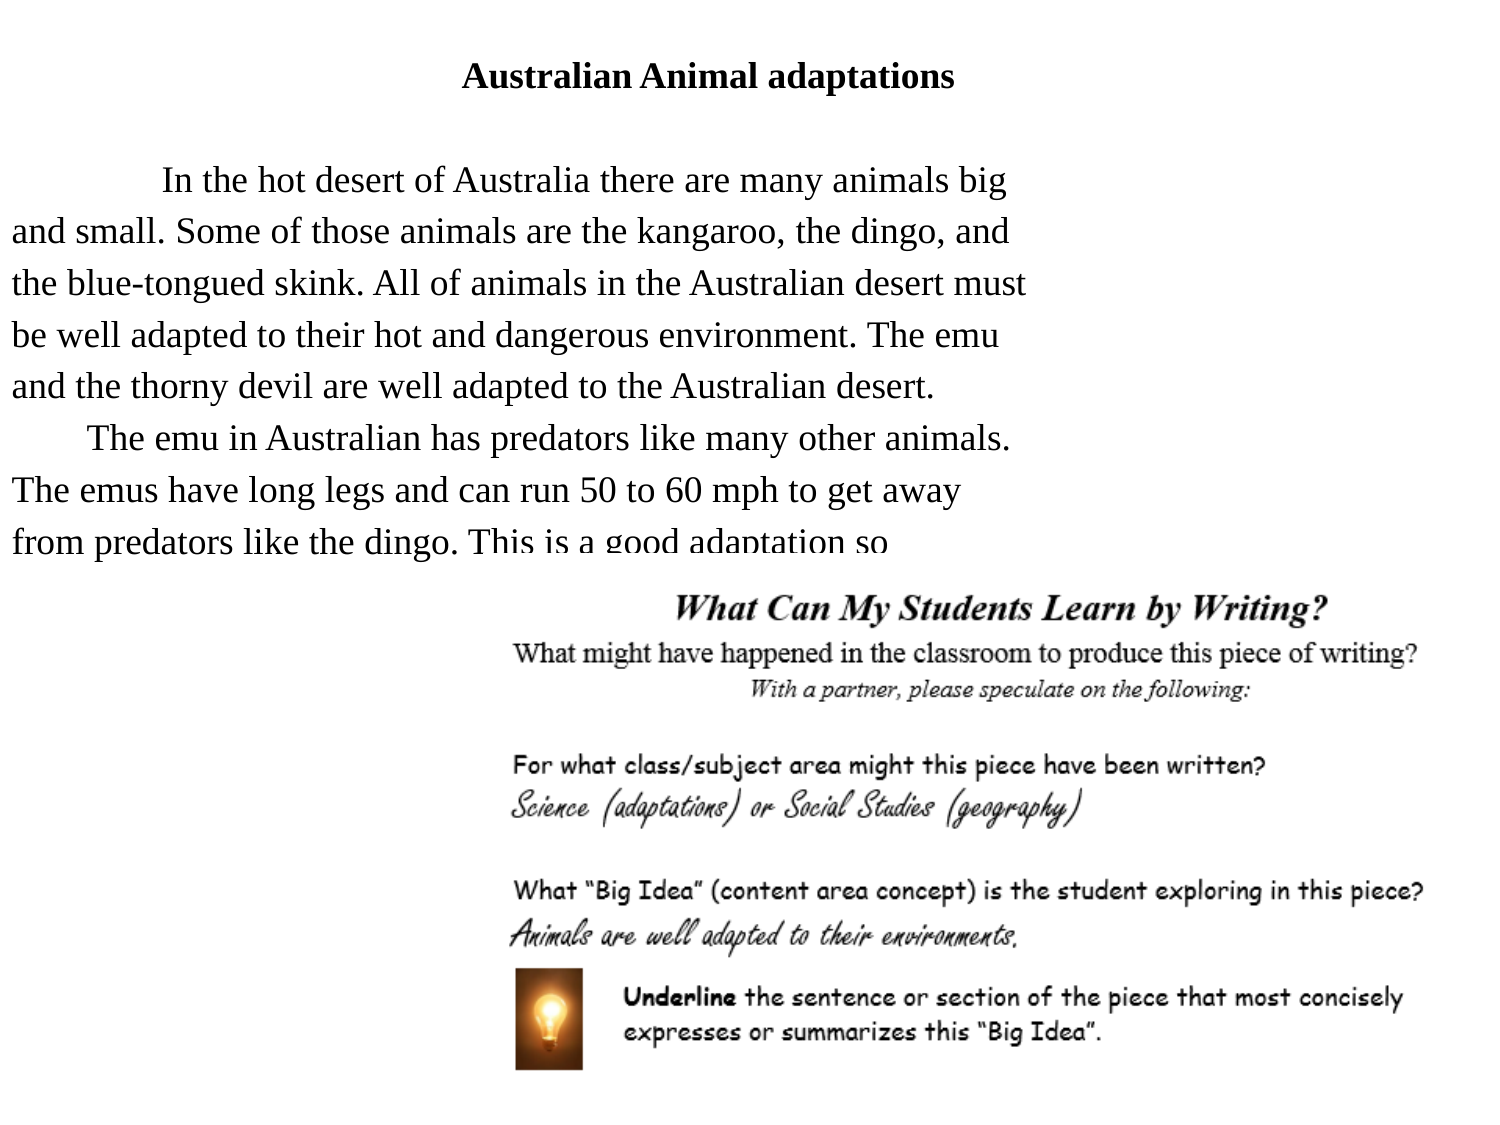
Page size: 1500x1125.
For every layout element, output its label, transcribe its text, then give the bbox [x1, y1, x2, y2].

picture [482, 553, 1456, 1097]
text_box Australian Animal adaptations In the hot desert of Australia there are many animals big and small. Some of those animals are the kangaroo, the dingo, and the blue-tongued skink. All of animals in the Australian desert must be well adapted to their hot and dangerous environment. The emu and the thorny devil are well adapted to the Australian desert. The emu in Australian has predators like many other animals. The emus have long legs and can run 50 to 60 mph to get away from predators like the dingo. This is a good adaptation so [0, 0, 1060, 621]
